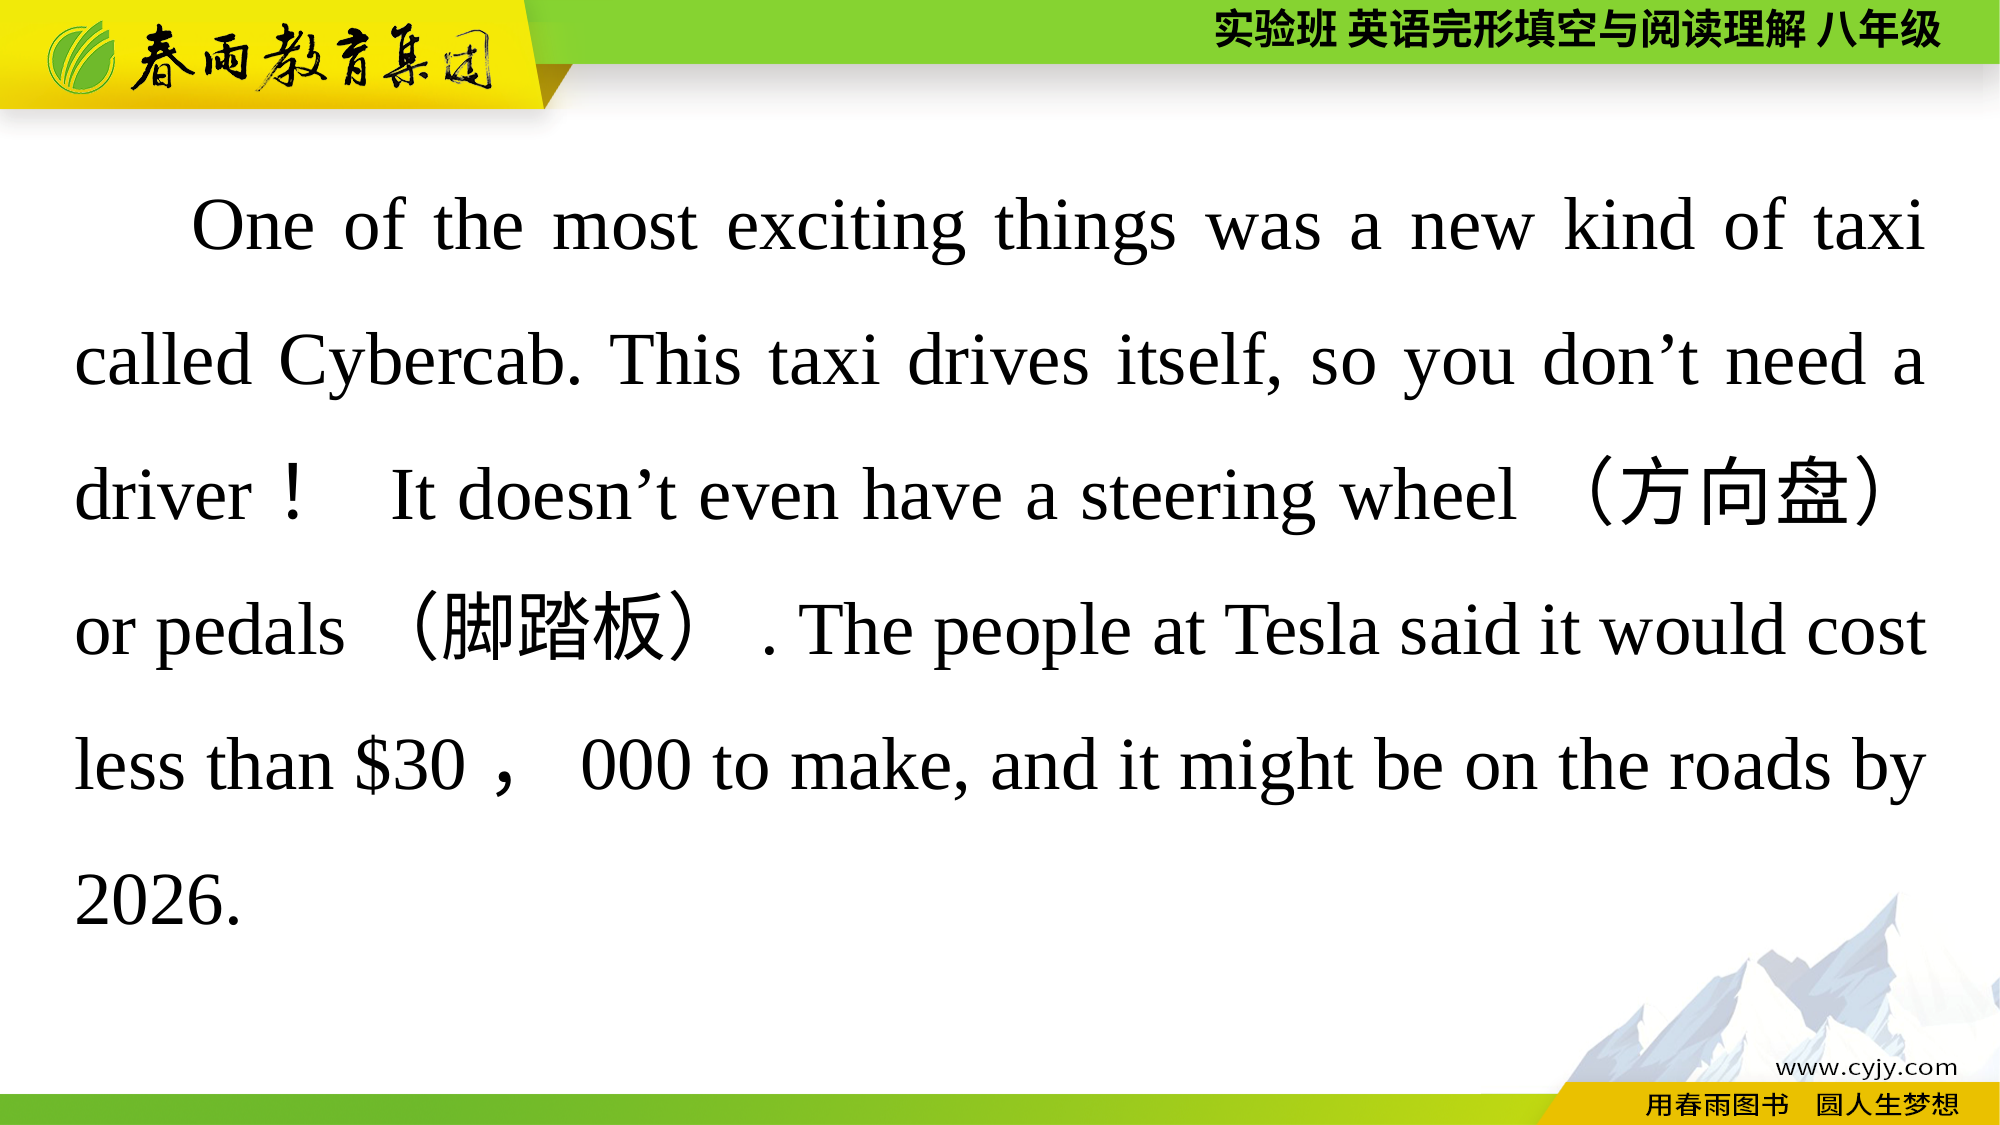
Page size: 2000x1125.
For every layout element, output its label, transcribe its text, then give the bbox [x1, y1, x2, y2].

list One of the most exciting things was a new kind of taxi called Cybercab. This taxi drives itself, so you don’t need a driver！ It doesn’t even have a steering wheel（方向盘） or pedals（脚踏板）. The people at Tesla said it would cost less than $30，000 to make, and it might be on the roads by 2026. [59, 122, 1944, 940]
picture [0, 0, 2000, 1125]
